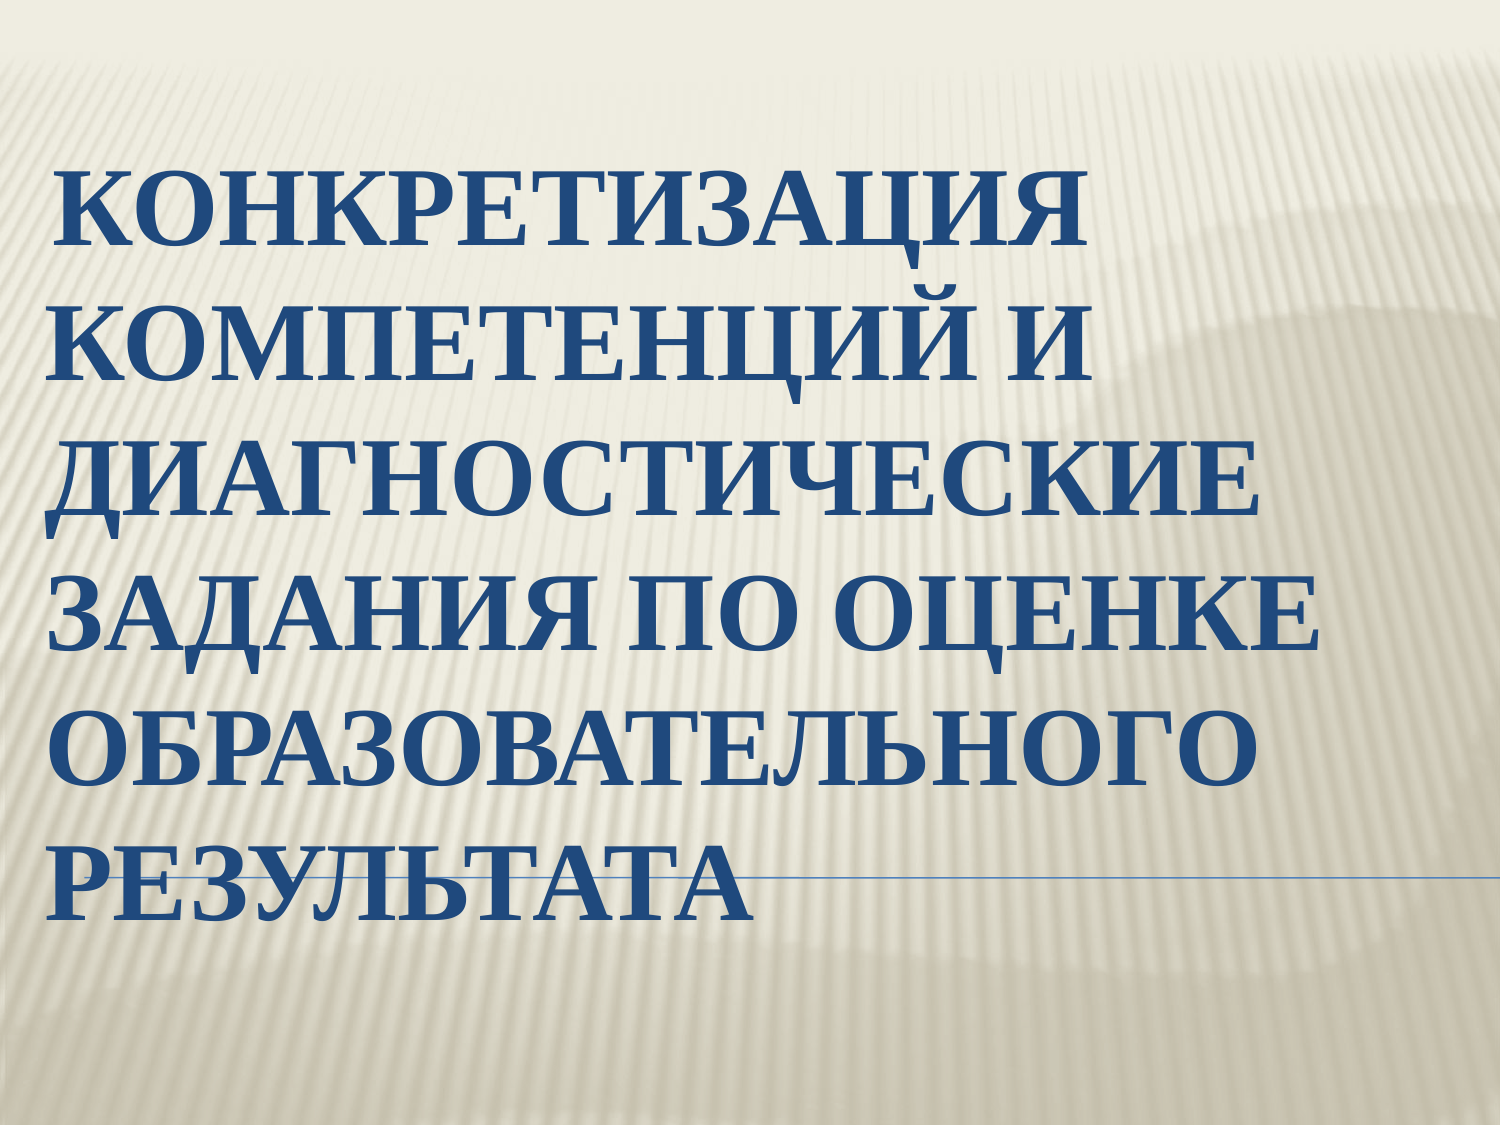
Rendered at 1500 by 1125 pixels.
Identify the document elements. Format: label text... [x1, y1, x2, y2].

title конкретизация компетенций и диагностические задания по оценке образовательного результата [29, 125, 1417, 988]
